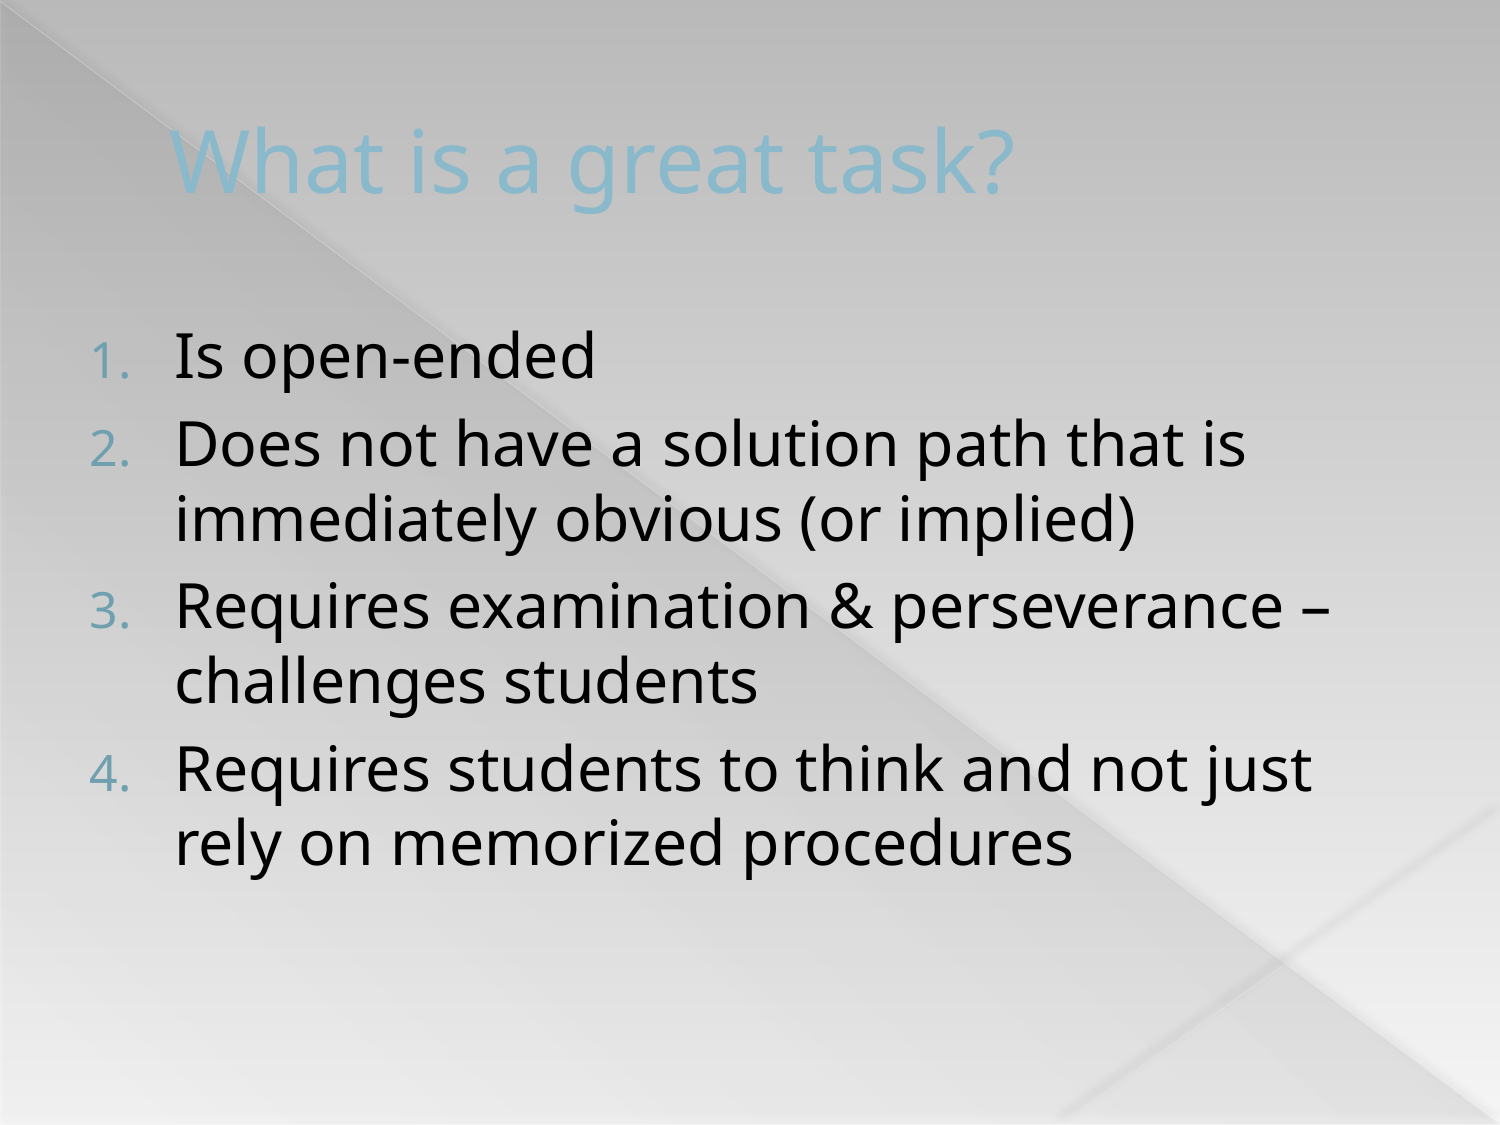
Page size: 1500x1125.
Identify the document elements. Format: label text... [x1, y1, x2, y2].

list Is open-ended Does not have a solution path that is immediately obvious (or implied) Requires examination & perseverance – challenges students Requires students to think and not just rely on memorized procedures [75, 308, 1425, 1059]
title What is a great task? [75, 43, 1425, 274]
